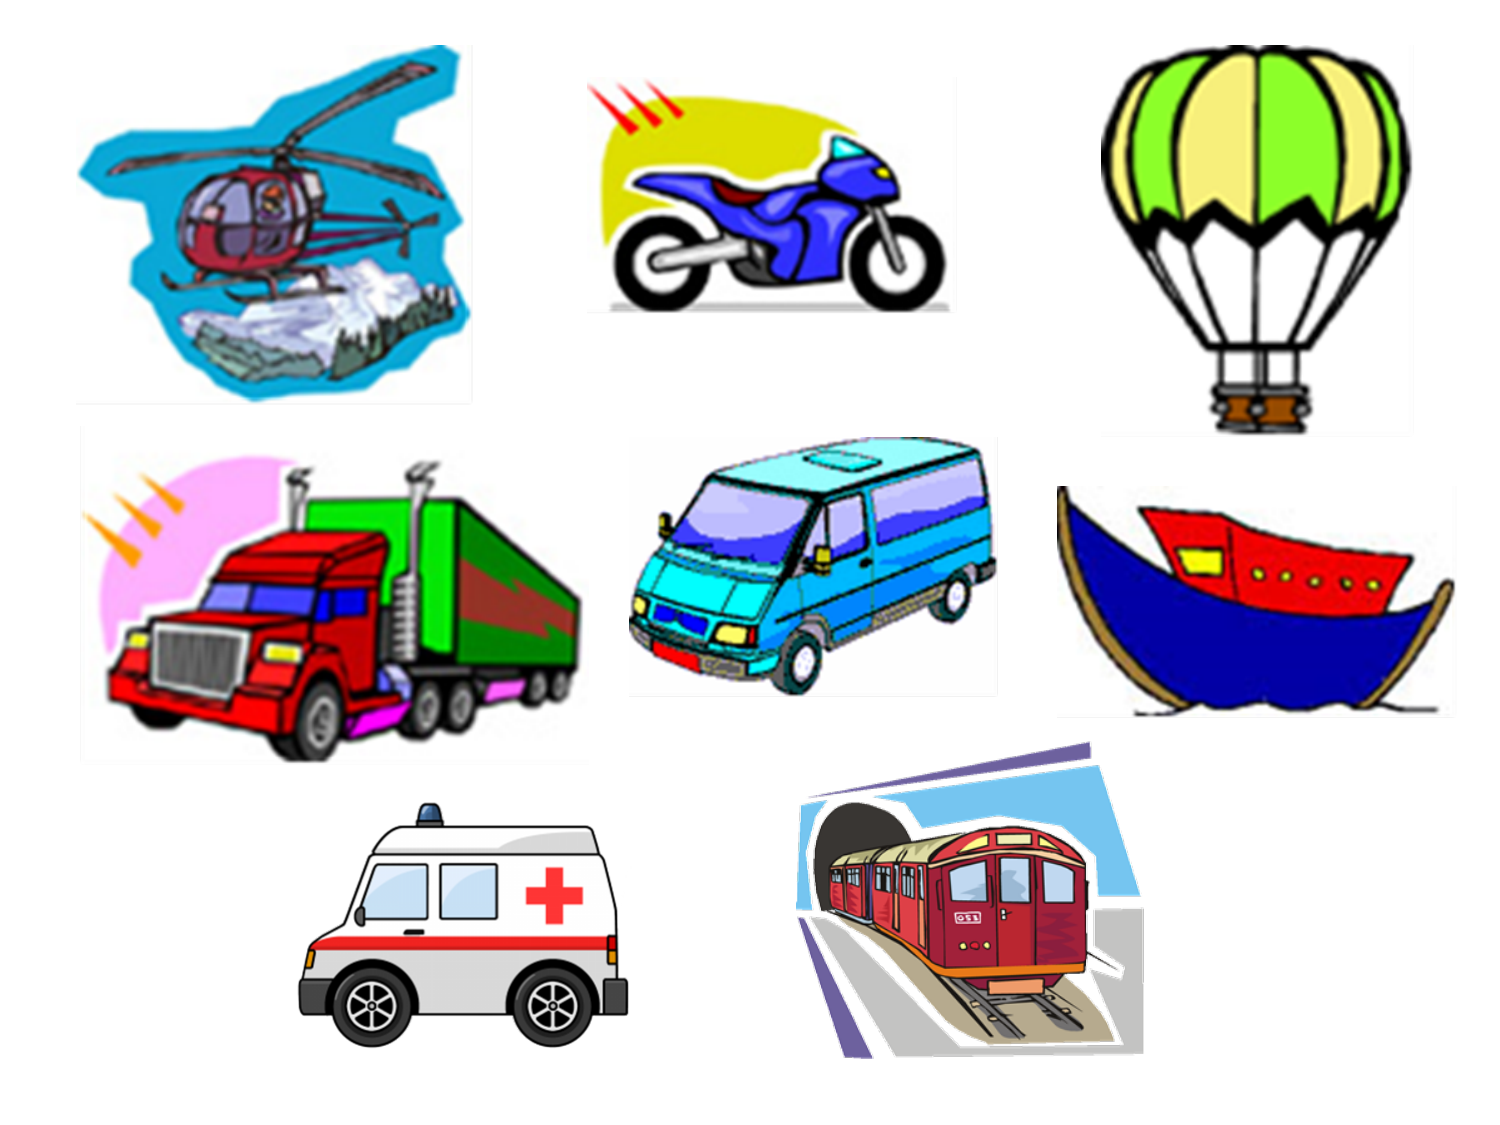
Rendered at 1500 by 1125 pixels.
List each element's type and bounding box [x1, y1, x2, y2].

picture [79, 426, 589, 770]
picture [586, 76, 958, 318]
picture [796, 739, 1145, 1059]
picture [75, 45, 475, 406]
picture [1056, 486, 1460, 719]
picture [281, 787, 645, 1059]
picture [629, 437, 999, 698]
picture [1101, 45, 1416, 439]
